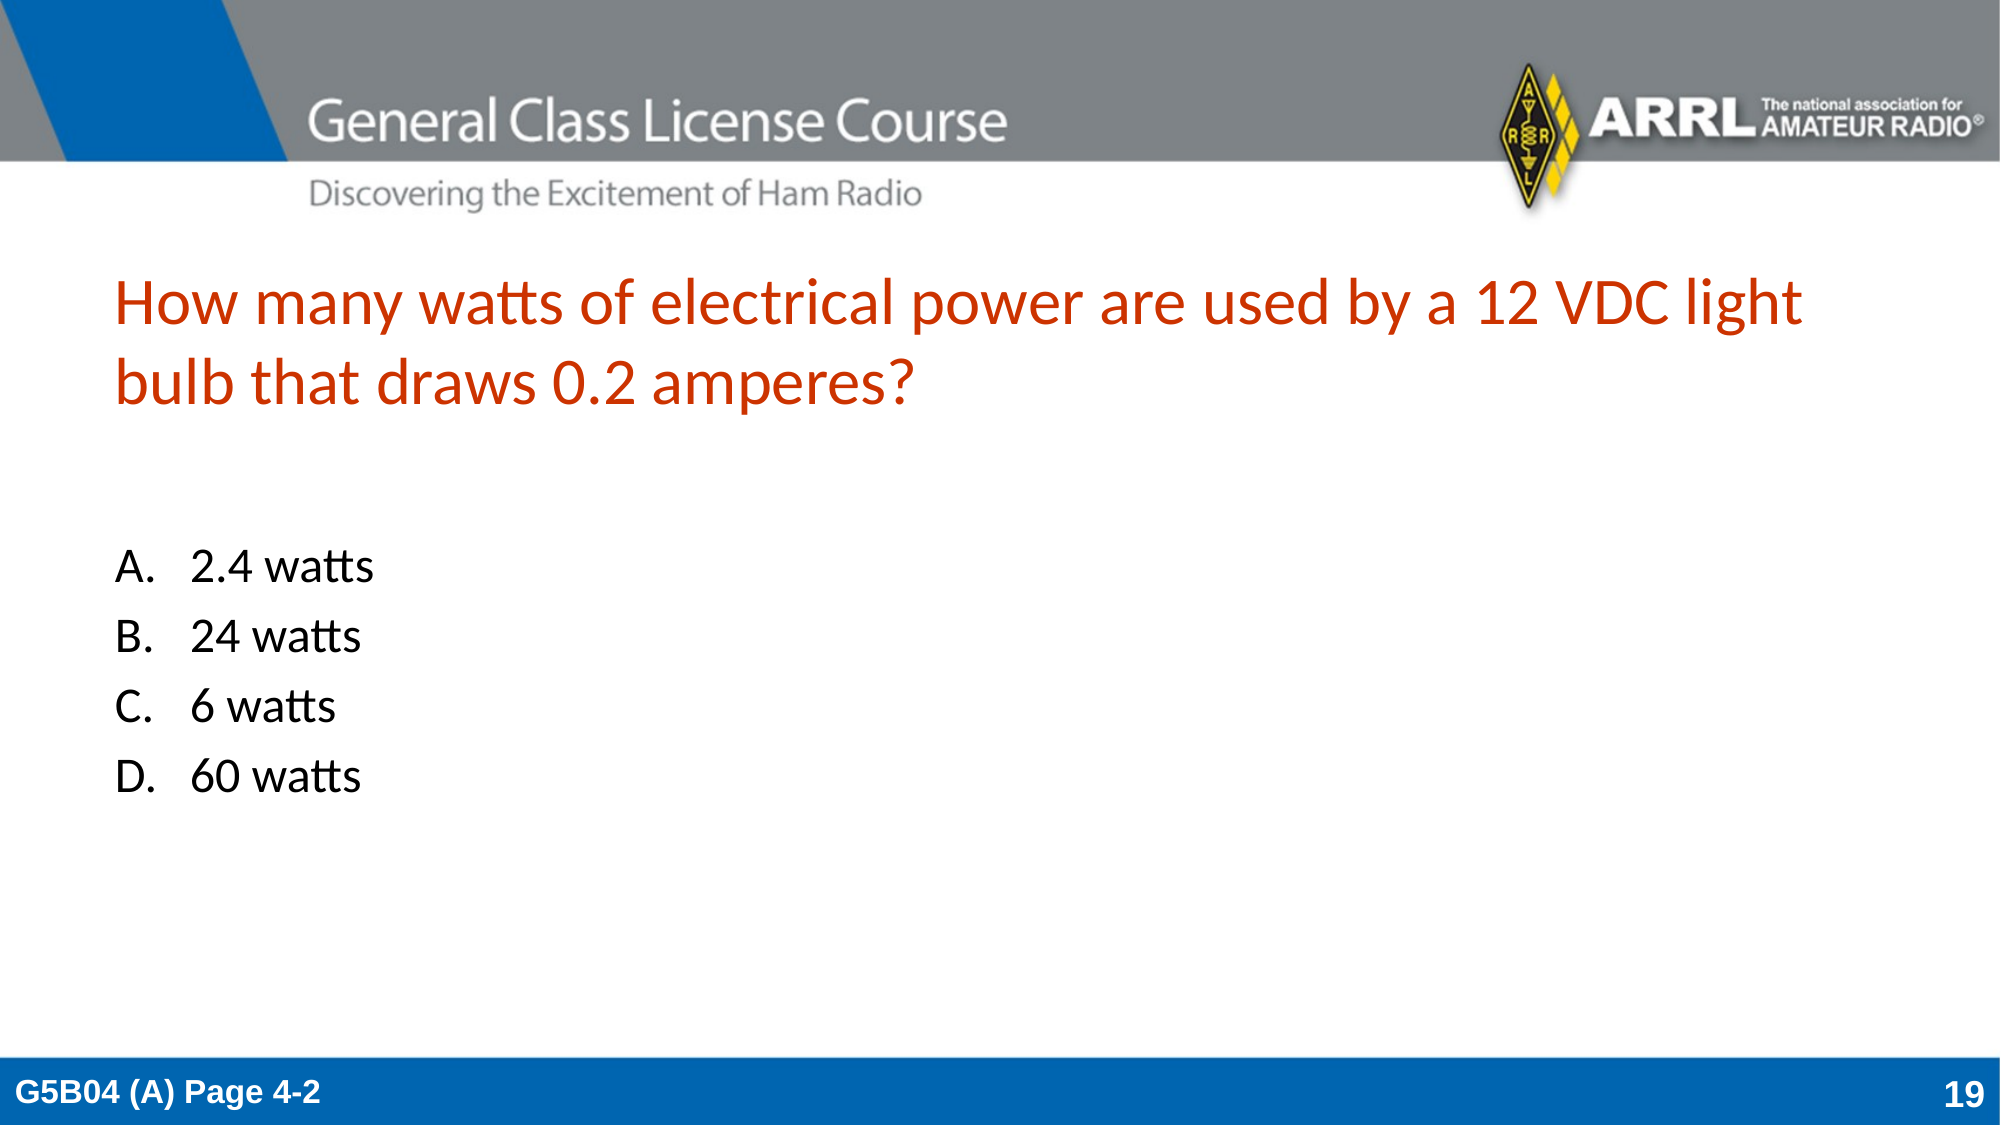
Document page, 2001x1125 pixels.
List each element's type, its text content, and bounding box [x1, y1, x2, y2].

list 2.4 watts 24 watts 6 watts 60 watts [99, 525, 1900, 1005]
text_box 19 [1875, 1062, 2000, 1123]
text_box G5B04 (A) Page 4-2 [0, 1062, 1313, 1118]
title How many watts of electrical power are used by a 12 VDC light bulb that draws 0.2 amperes? [99, 249, 1900, 388]
picture [0, 0, 2001, 1125]
